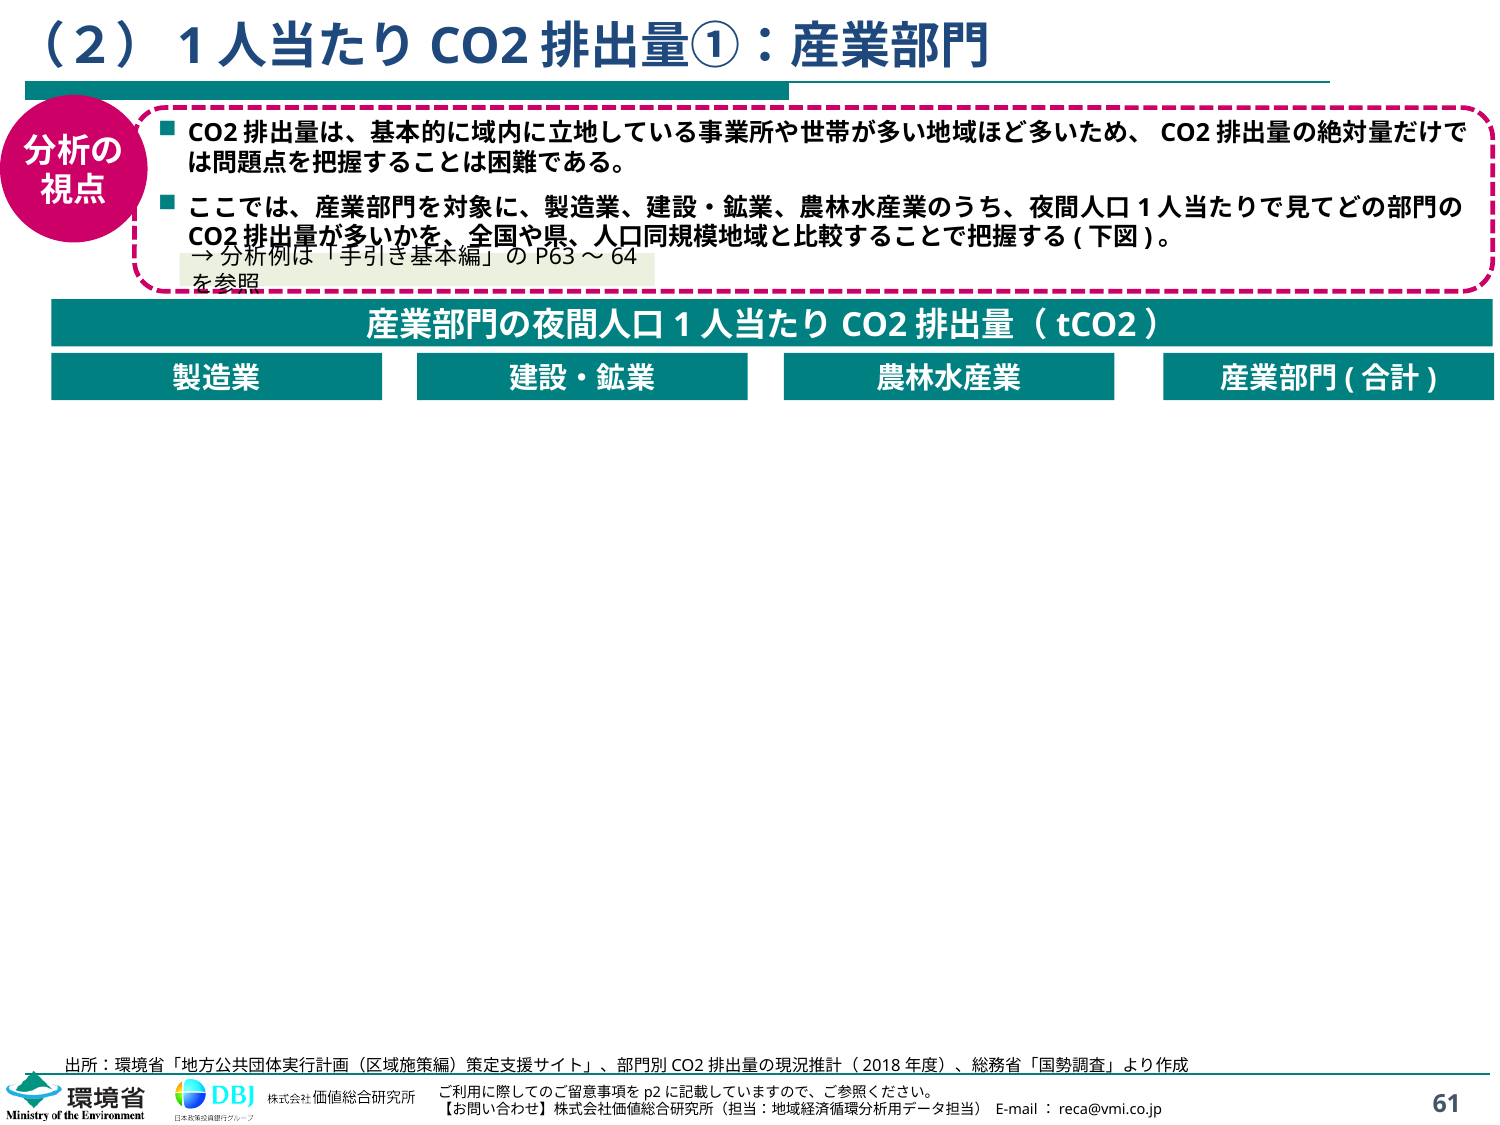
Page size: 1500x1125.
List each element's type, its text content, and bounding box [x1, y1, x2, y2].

text_box 農林水産業 [783, 352, 1115, 401]
text_box 分析の 視点 [0, 94, 148, 243]
text_box 建設・鉱業 [417, 352, 748, 401]
picture [2, 1071, 148, 1125]
text_box CO2排出量は、基本的に域内に立地している事業所や世帯が多い地域ほど多いため、CO2排出量の絶対量だけでは問題点を把握することは困難である。 ここでは、産業部門を対象に、製造業、建設・鉱業、農林水産業のうち、夜間人口1人当たりで見てどの部門のCO2排出量が多いかを、全国や県、人口同規模地域と比較することで把握する(下図)。 [134, 107, 1493, 292]
text_box 産業部門(合計) [1163, 352, 1495, 401]
slide_number 61 [1393, 1079, 1500, 1122]
text_box →分析例は「手引き基本編」のP63～64を参照 [179, 253, 655, 287]
text_box 出所：環境省「地方公共団体実行計画（区域施策編）策定支援サイト」、部門別CO2排出量の現況推計（2018年度）、総務省「国勢調査」より作成 [49, 1047, 1220, 1082]
text_box 製造業 [51, 352, 383, 401]
title （２）1人当たりCO2排出量①：産業部門 [0, 0, 1304, 82]
text_box 産業部門の夜間人口1人当たりCO2排出量（tCO2） [51, 299, 1493, 347]
picture [171, 1082, 419, 1125]
